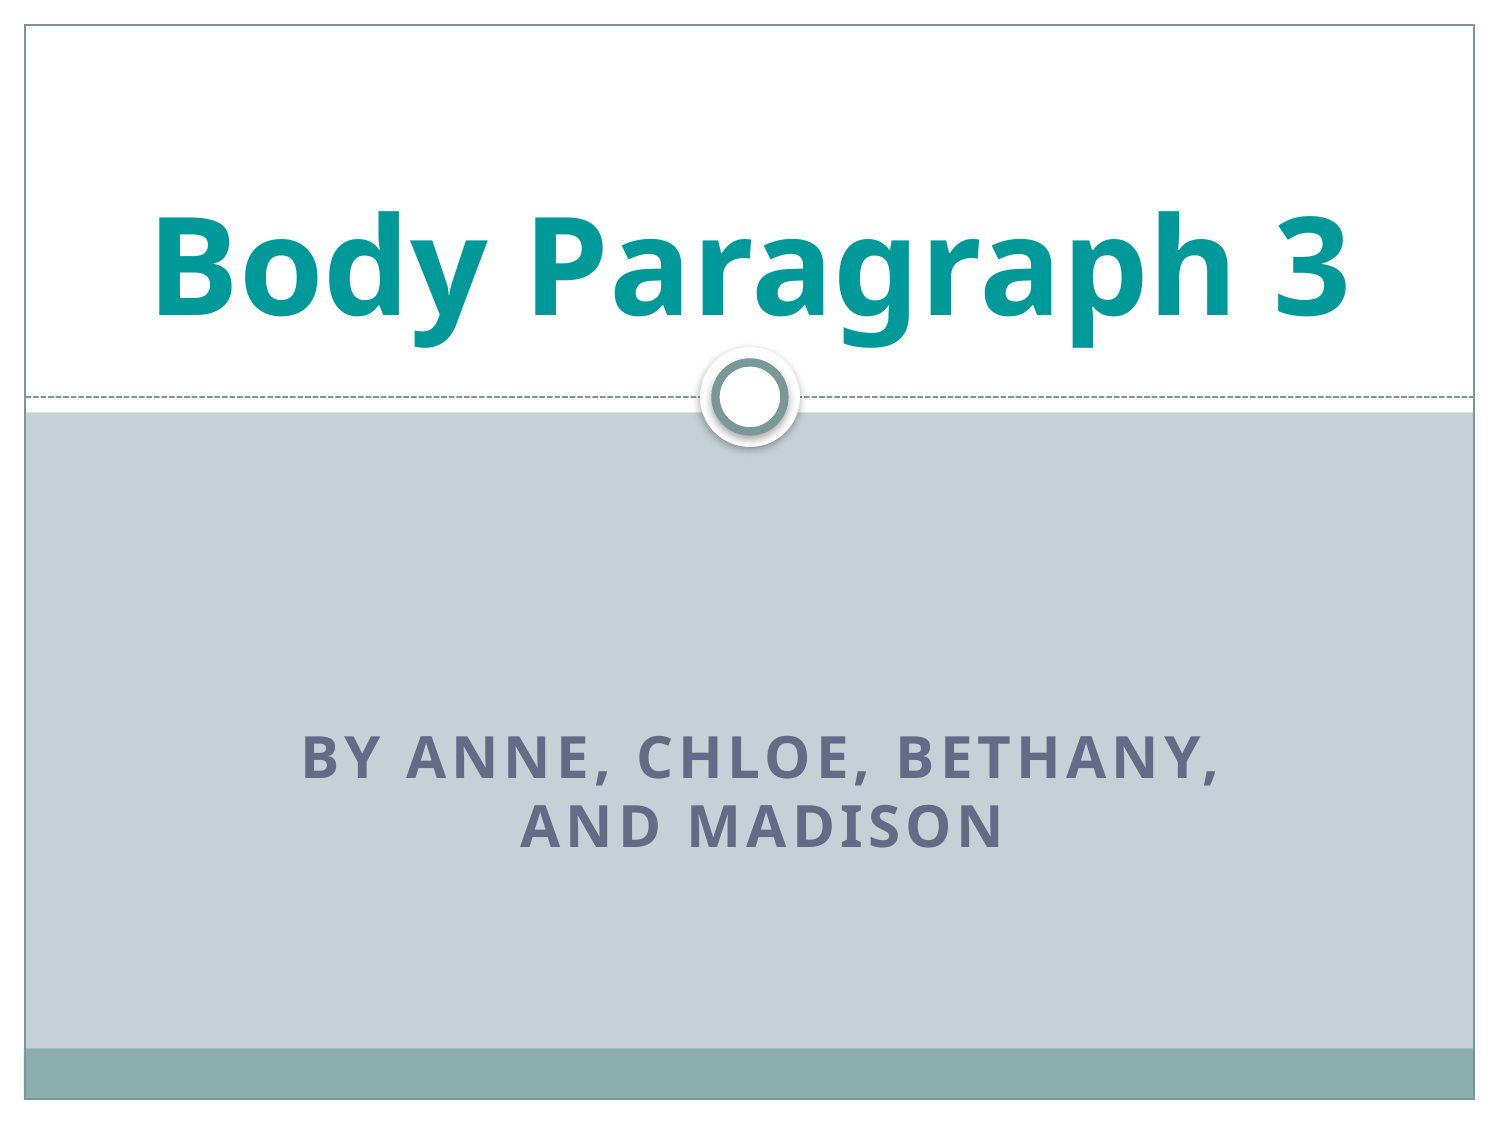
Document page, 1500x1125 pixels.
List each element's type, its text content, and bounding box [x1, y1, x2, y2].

title Body Paragraph 3 [112, 62, 1388, 350]
subtitle By Anne, Chloe, Bethany, and Madison [237, 712, 1288, 1000]
